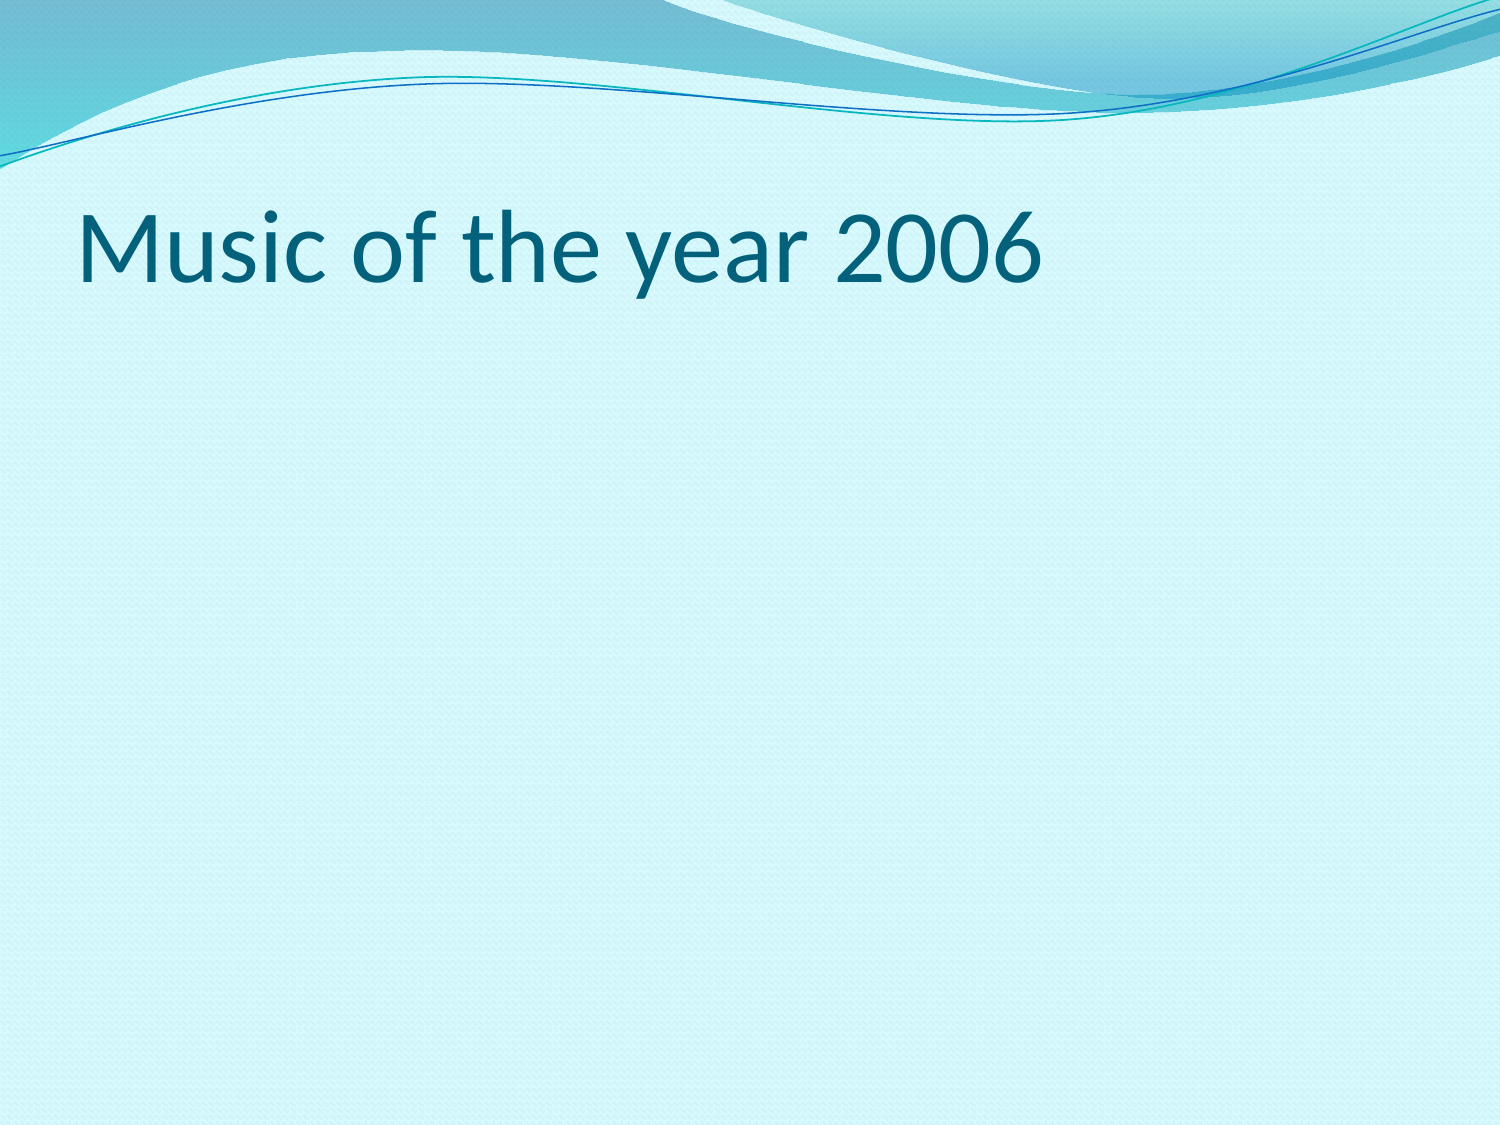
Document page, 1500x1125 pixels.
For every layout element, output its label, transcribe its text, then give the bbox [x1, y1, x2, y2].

title Music of the year 2006 [75, 115, 1425, 303]
